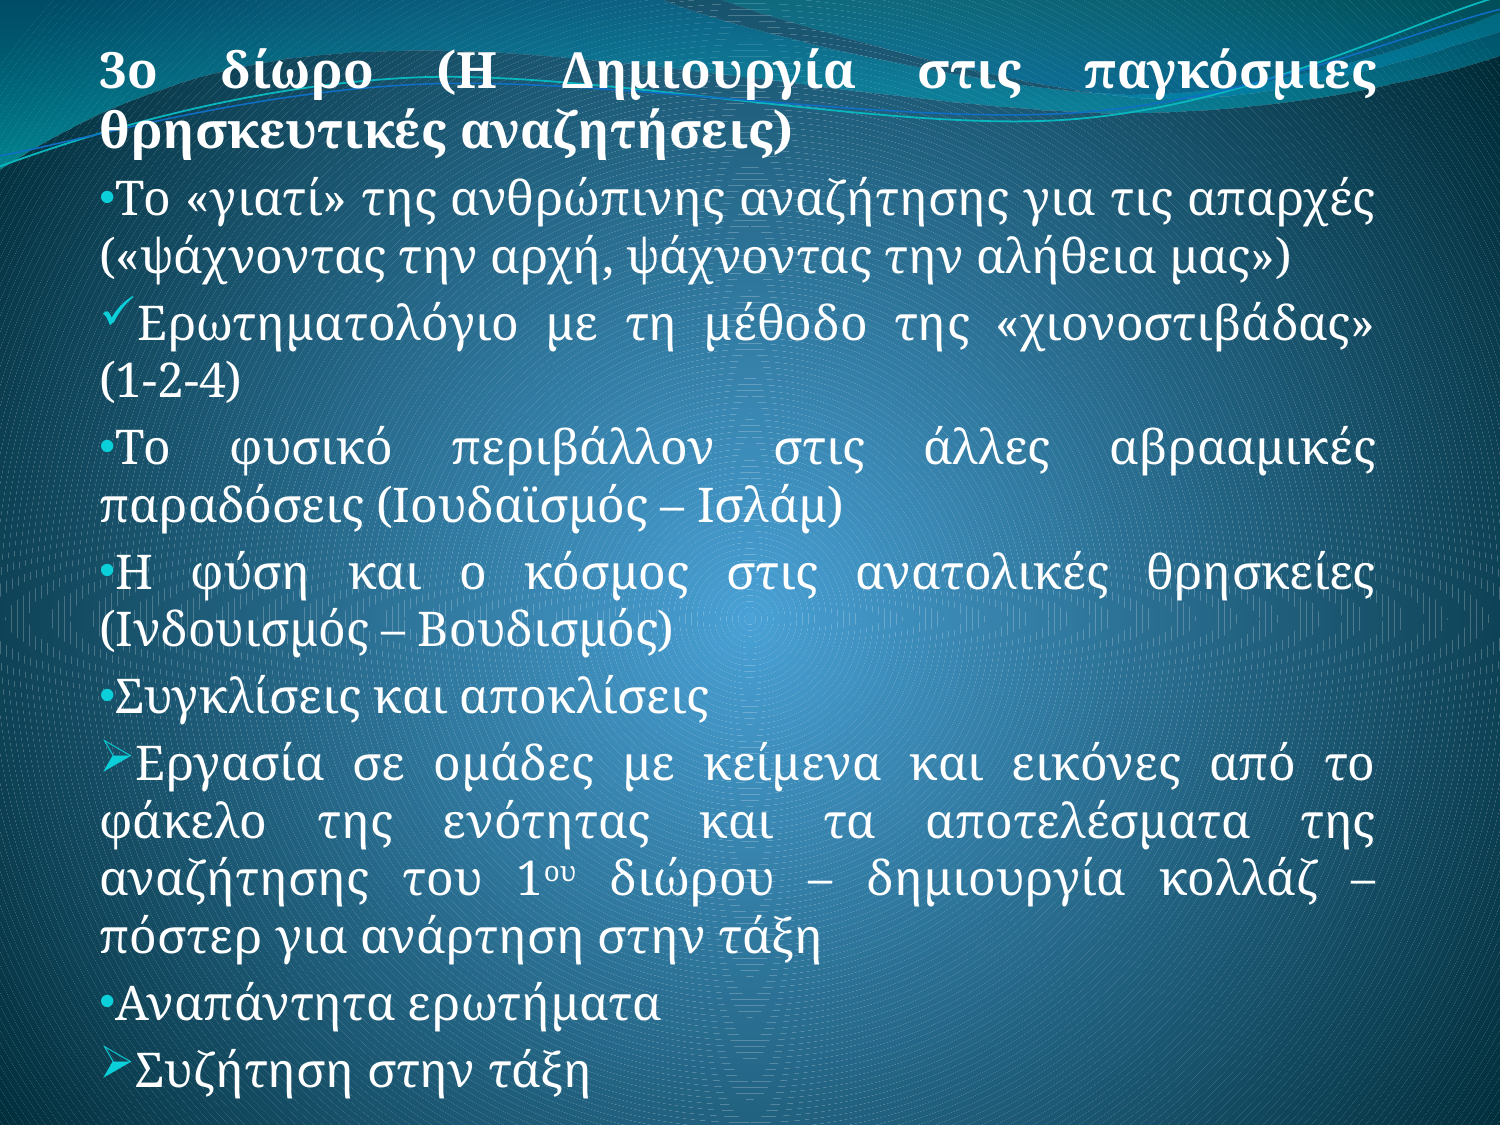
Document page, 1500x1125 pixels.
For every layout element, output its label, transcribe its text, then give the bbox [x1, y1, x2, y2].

subtitle 3ο δίωρο (Η Δημιουργία στις παγκόσμιες θρησκευτικές αναζητήσεις) Το «γιατί» της ανθρώπινης αναζήτησης για τις απαρχές («ψάχνοντας την αρχή, ψάχνοντας την αλήθεια μας») Ερωτηματολόγιο με τη μέθοδο της «χιονοστιβάδας» (1-2-4) Το φυσικό περιβάλλον στις άλλες αβρααμικές παραδόσεις (Ιουδαϊσμός – Ισλάμ) Η φύση και ο κόσμος στις ανατολικές θρησκείες (Ινδουισμός – Βουδισμός) Συγκλίσεις και αποκλίσεις Εργασία σε ομάδες με κείμενα και εικόνες από το φάκελο της ενότητας και τα αποτελέσματα της αναζήτησης του 1ου διώρου – δημιουργία κολλάζ – πόστερ για ανάρτηση στην τάξη Αναπάντητα ερωτήματα Συζήτηση στην τάξη [99, 30, 1388, 319]
